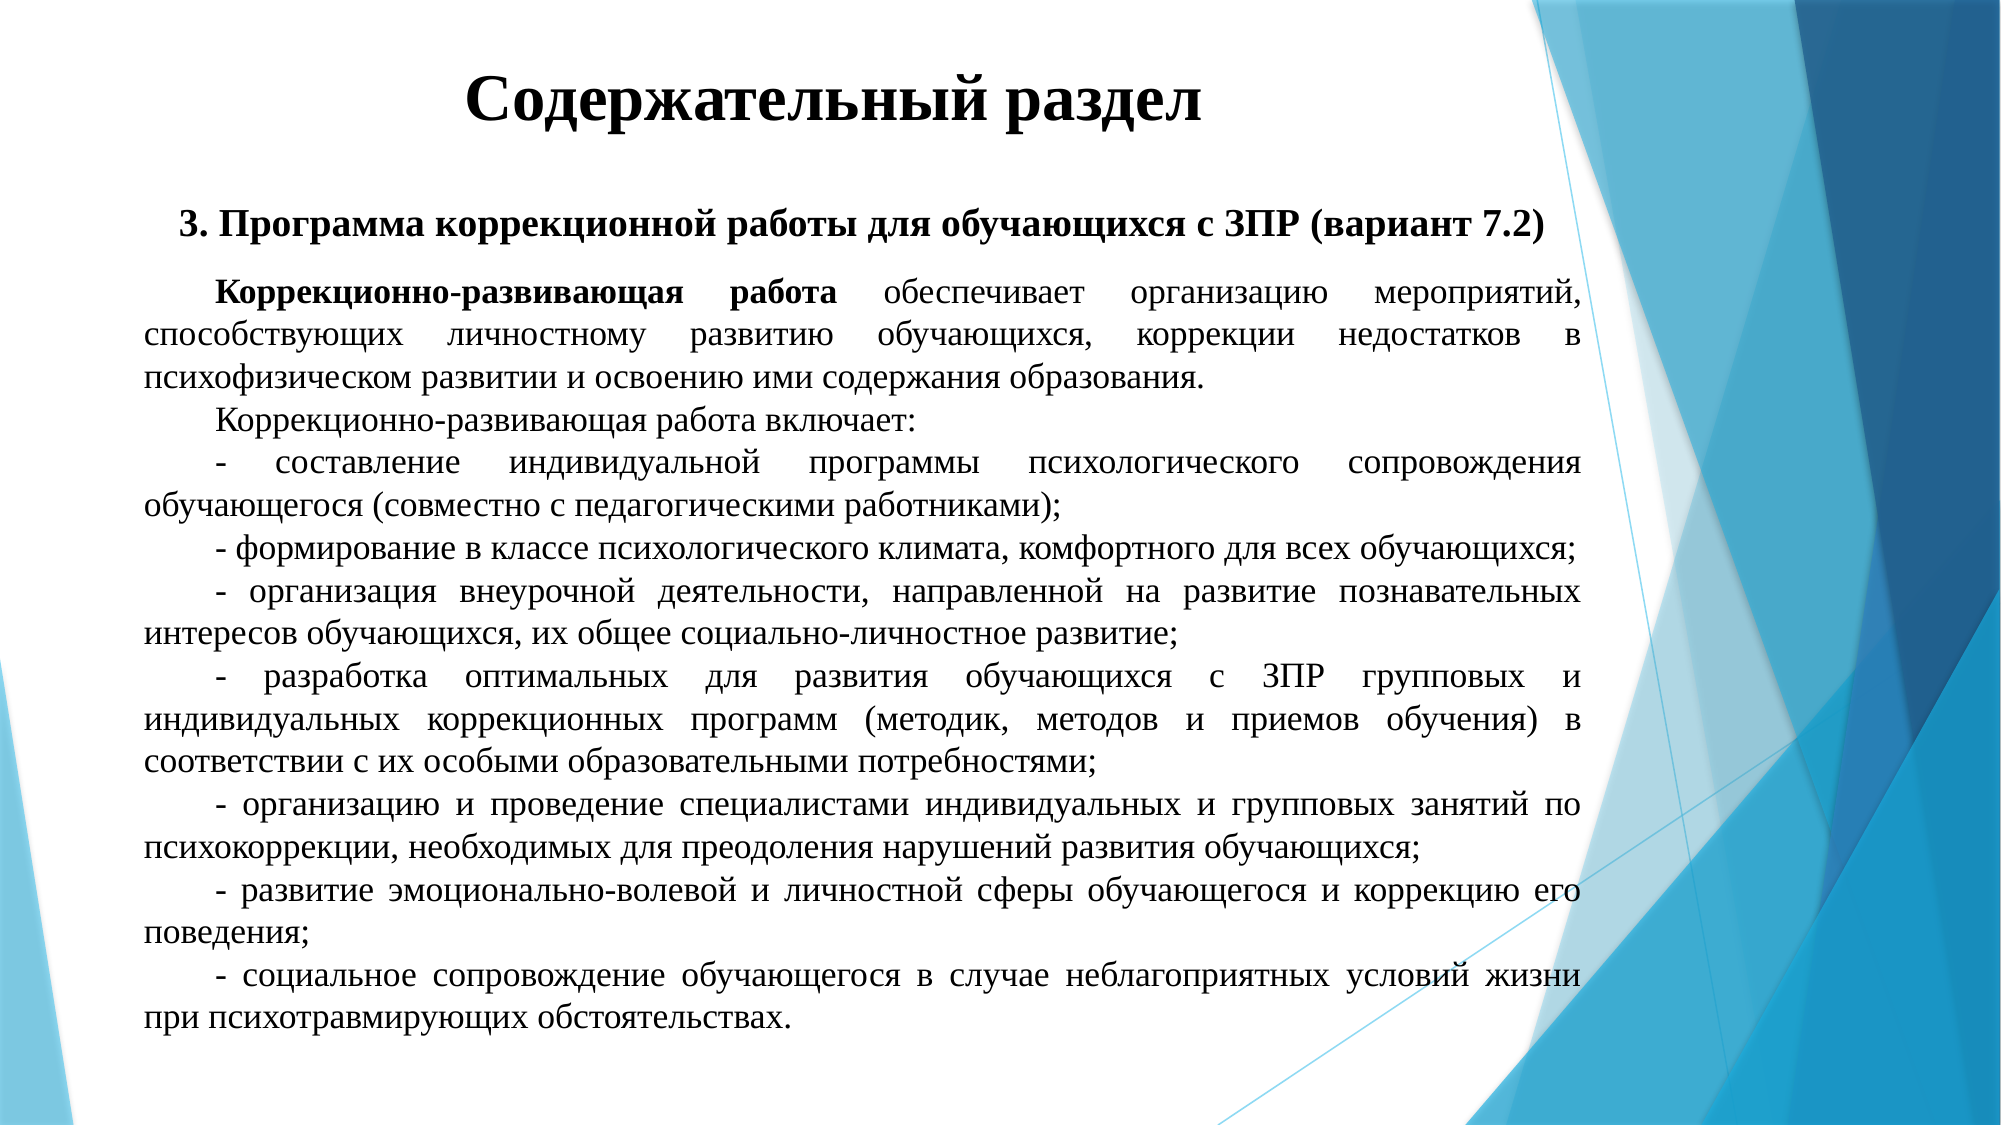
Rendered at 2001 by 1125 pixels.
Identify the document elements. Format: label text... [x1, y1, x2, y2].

list 3. Программа коррекционной работы для обучающихся с ЗПР (вариант 7.2) Коррекционно-развивающая работа обеспечивает организацию мероприятий, способствующих личностному развитию обучающихся, коррекции недостатков в психофизическом развитии и освоению ими содержания образования. Коррекционно-развивающая работа включает: - составление индивидуальной программы психологического сопровождения обучающегося (совместно с педагогическими работниками); - формирование в классе психологического климата, комфортного для всех обучающихся; - организация внеурочной деятельности, направленной на развитие познавательных интересов обучающихся, их общее социально-личностное развитие; - разработка оптимальных для развития обучающихся с ЗПР групповых и индивидуальных коррекционных программ (методик, методов и приемов обучения) в соответствии с их особыми образовательными потребностями; - организацию и проведение специалистами индивидуальных и групповых занятий по психокоррекции, необходимых для преодоления нарушений развития обучающихся; - развитие эмоционально-волевой и личностной сферы обучающегося и коррекцию его поведения; - социальное сопровождение обучающегося в случае неблагоприятных условий жизни при психотравмирующих обстоятельствах. [128, 188, 1598, 1078]
title Содержательный раздел [128, 45, 1540, 188]
